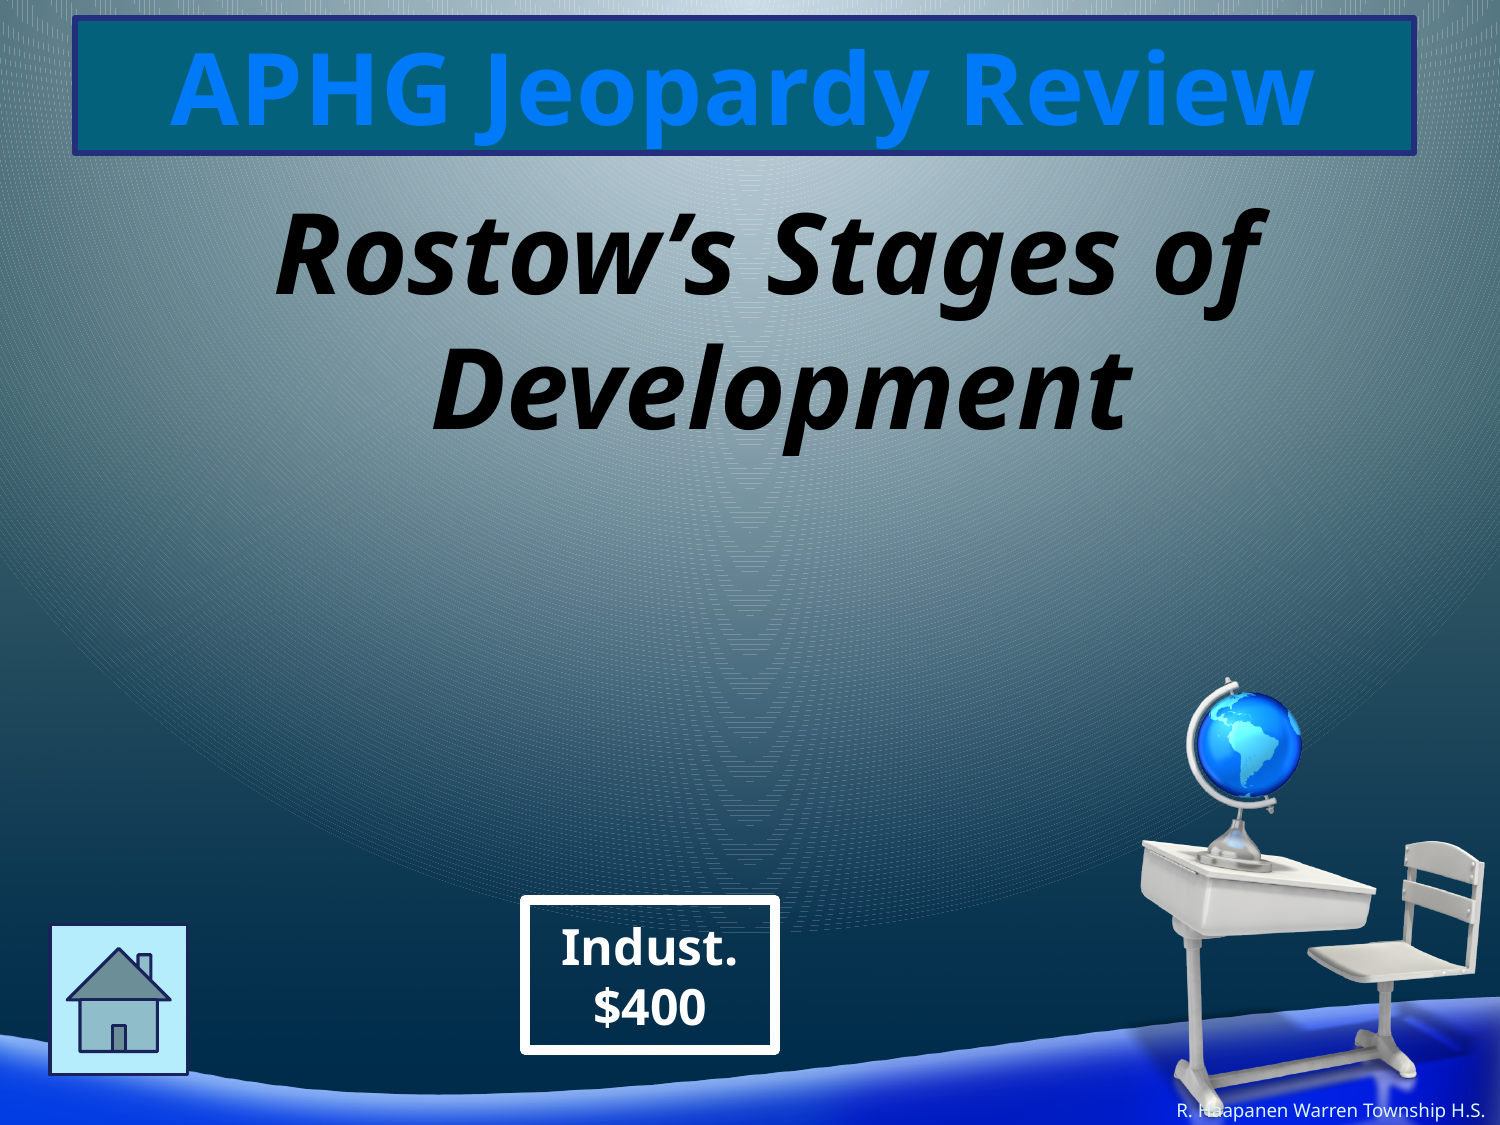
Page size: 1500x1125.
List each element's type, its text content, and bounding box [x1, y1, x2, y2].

text_box [48, 923, 189, 1076]
list Rostow’s Stages of Development [33, 174, 1500, 250]
text_box Indust. $400 [525, 899, 775, 1050]
footer R. Haapanen Warren Township H.S. [1025, 1091, 1500, 1125]
picture [0, 0, 1500, 1125]
